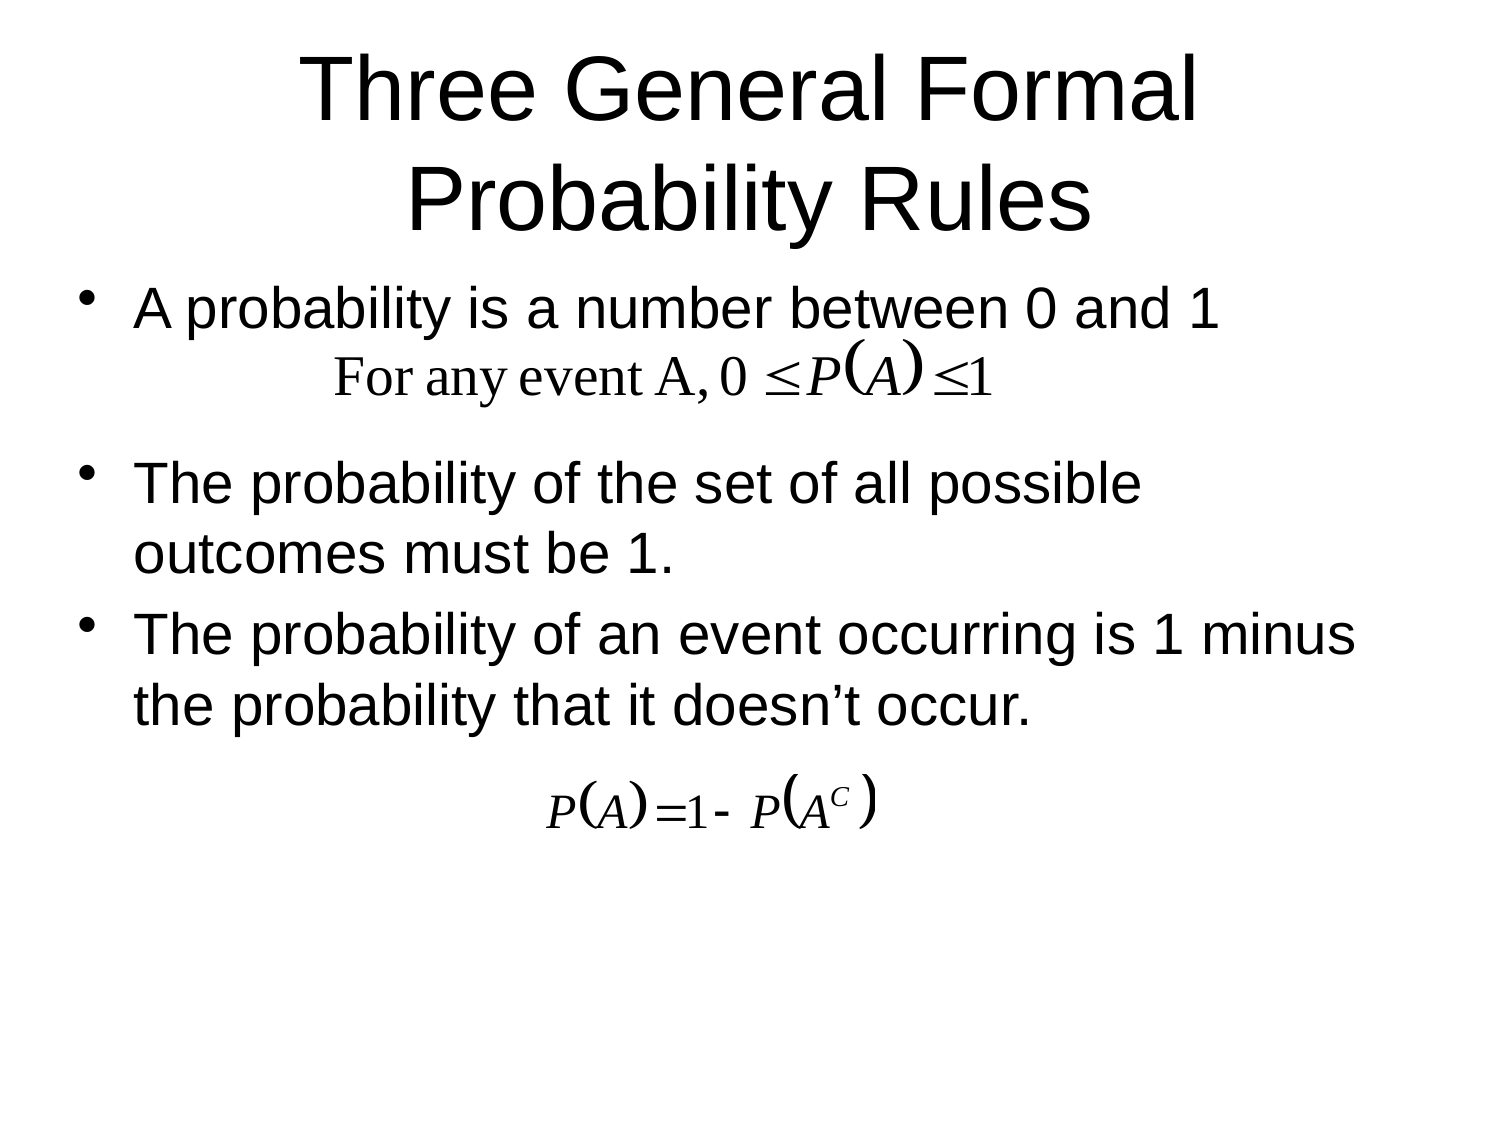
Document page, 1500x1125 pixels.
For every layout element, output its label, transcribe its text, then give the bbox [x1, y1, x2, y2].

list A probability is a number between 0 and 1 The probability of the set of all possible outcomes must be 1. The probability of an event occurring is 1 minus the probability that it doesn’t occur. [62, 262, 1413, 1006]
title Three General Formal Probability Rules [74, 44, 1426, 233]
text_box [324, 337, 1001, 420]
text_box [537, 774, 876, 850]
